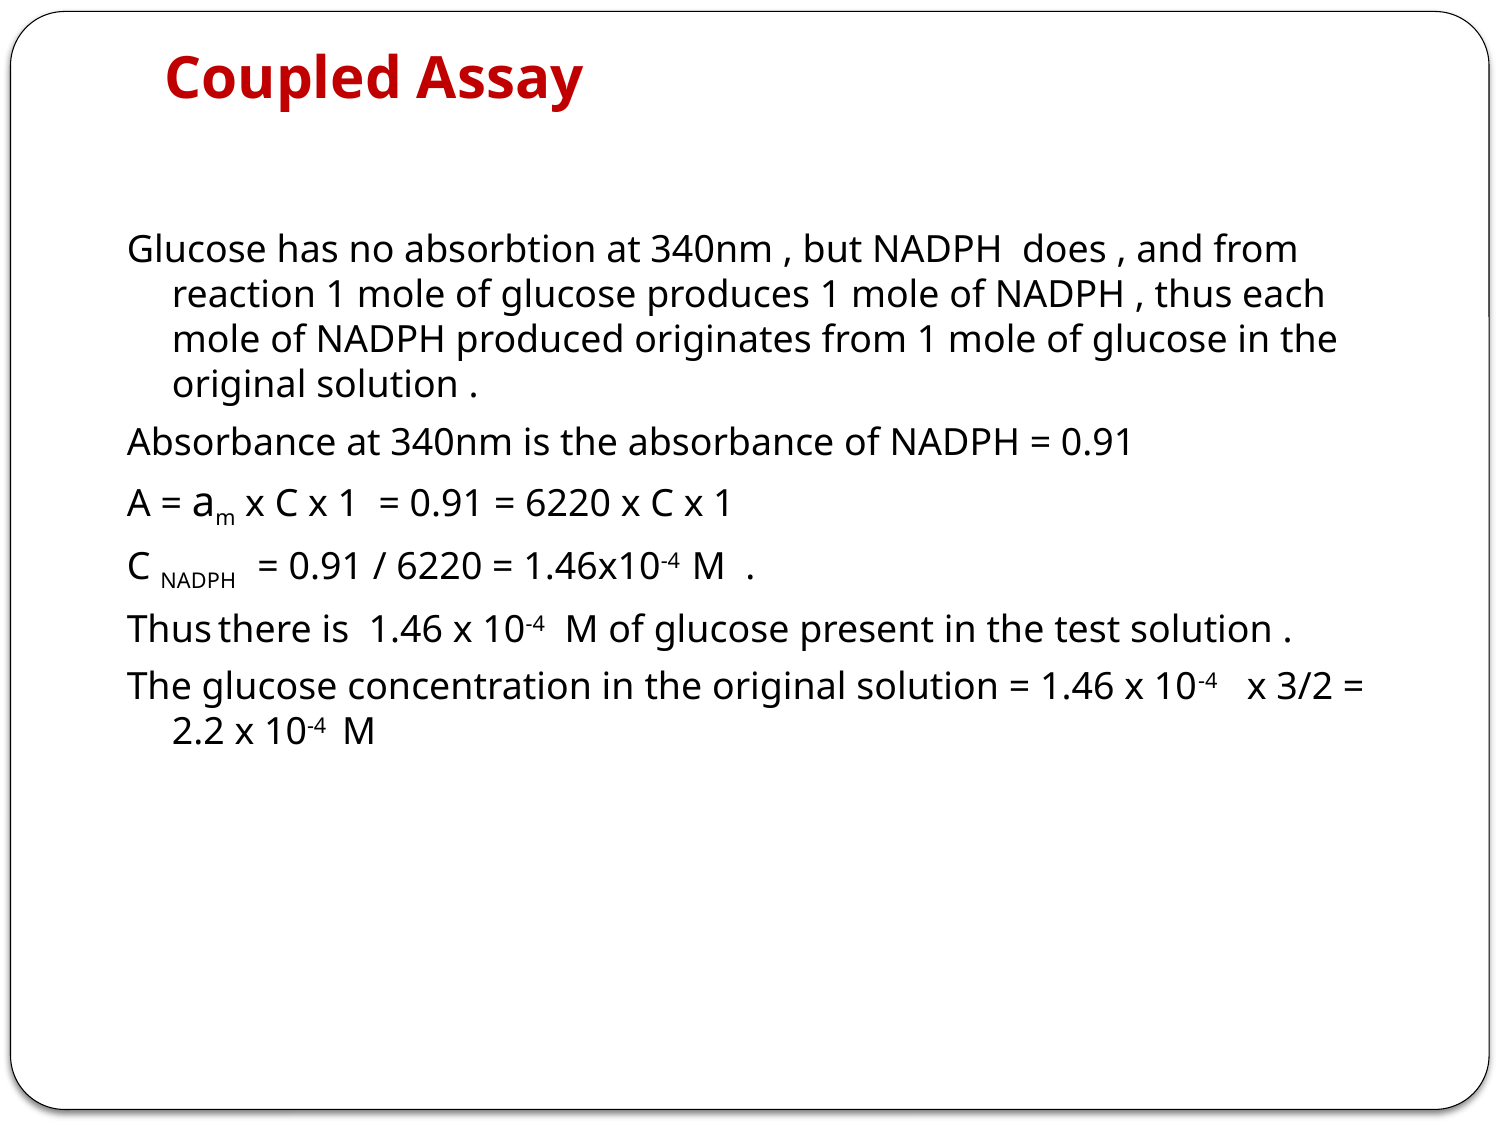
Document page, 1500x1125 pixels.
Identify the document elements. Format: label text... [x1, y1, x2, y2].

title Coupled Assay [150, 45, 1425, 126]
list Glucose has no absorbtion at 340nm , but NADPH does , and from reaction 1 mole of glucose produces 1 mole of NADPH , thus each mole of NADPH produced originates from 1 mole of glucose in the original solution . Absorbance at 340nm is the absorbance of NADPH = 0.91 A = am x C x 1 = 0.91 = 6220 x C x 1 C NADPH = 0.91 / 6220 = 1.46x10-4 M . Thus there is 1.46 x 10-4 M of glucose present in the test solution . The glucose concentration in the original solution = 1.46 x 10-4 x 3/2 = 2.2 x 10-4 M [112, 160, 1425, 1047]
